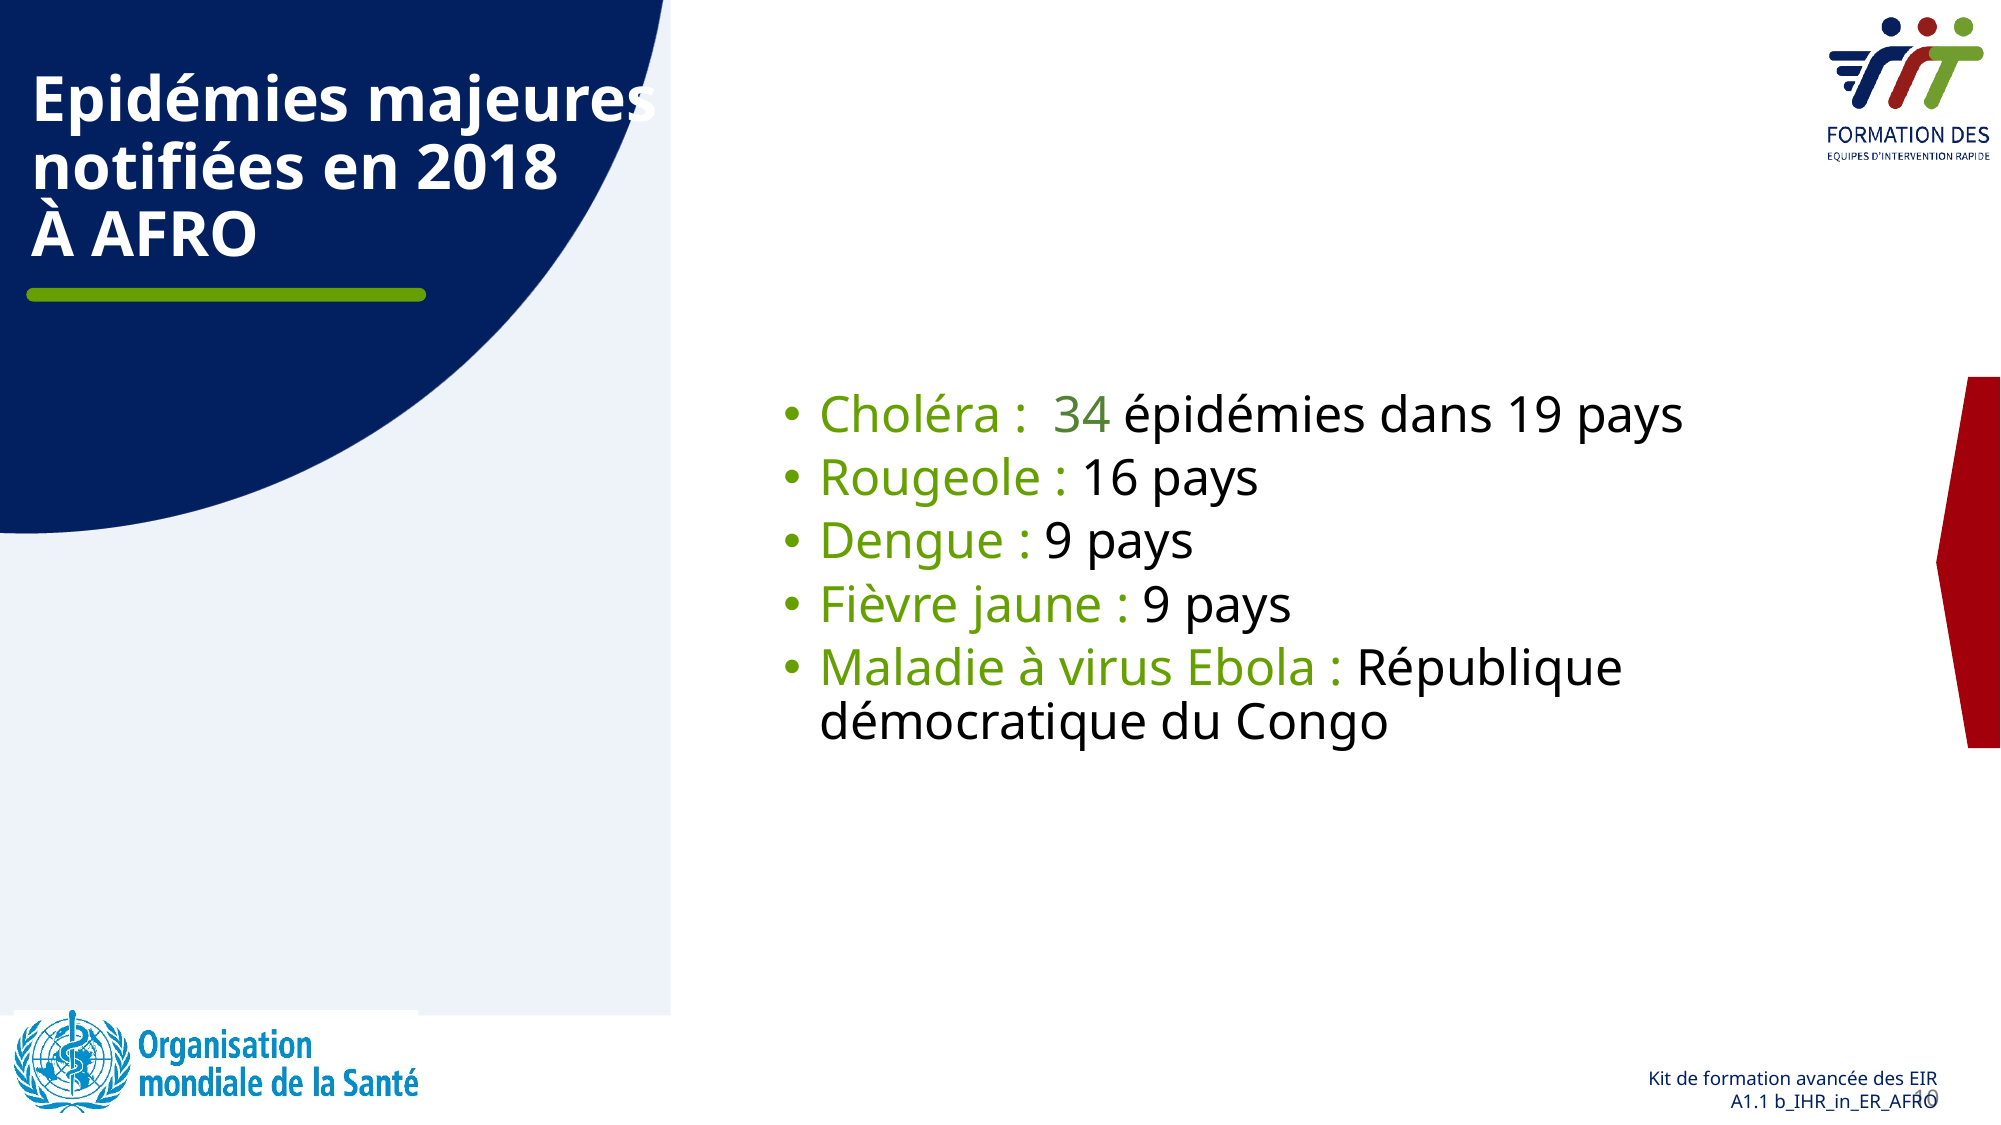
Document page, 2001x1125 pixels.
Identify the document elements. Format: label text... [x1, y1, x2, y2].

title Epidémies majeures notifiées en 2018 À AFRO [25, 49, 709, 289]
picture [75, 1029, 82, 1041]
text_box [26, 287, 427, 302]
picture [14, 1010, 418, 1113]
picture [1827, 16, 1990, 162]
list Choléra : 34 épidémies dans 19 pays Rougeole : 16 pays Dengue : 9 pays Fièvre jaune : 9 pays Maladie à virus Ebola : République démocratique du Congo [775, 228, 1703, 912]
picture [0, 0, 670, 538]
